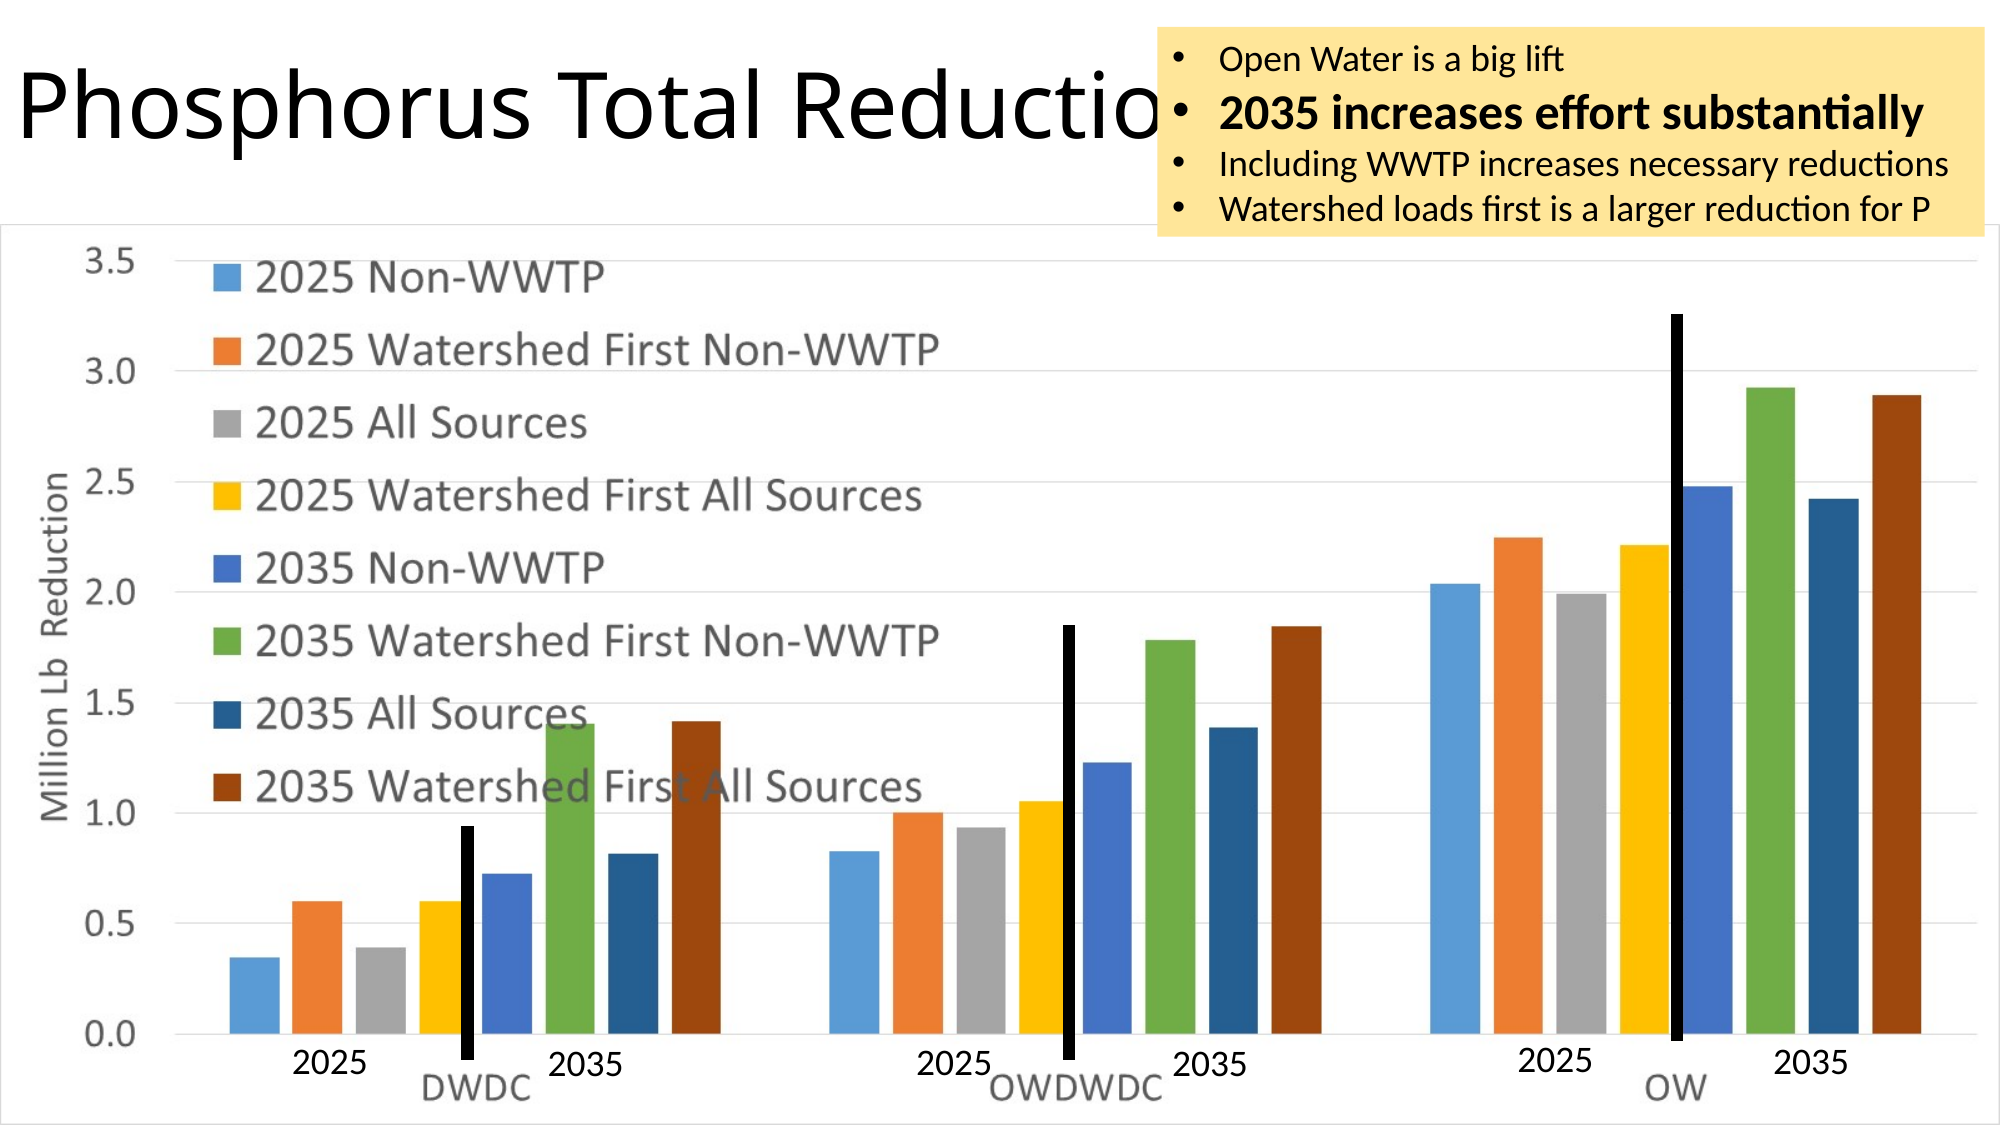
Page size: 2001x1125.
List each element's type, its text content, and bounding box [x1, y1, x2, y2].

text_box Open Water is a big lift 2035 increases effort substantially Including WWTP increases necessary reductions Watershed loads first is a larger reduction for P [1157, 26, 1985, 224]
picture [0, 224, 2000, 1125]
title Phosphorus Total Reductions [0, 0, 1725, 218]
